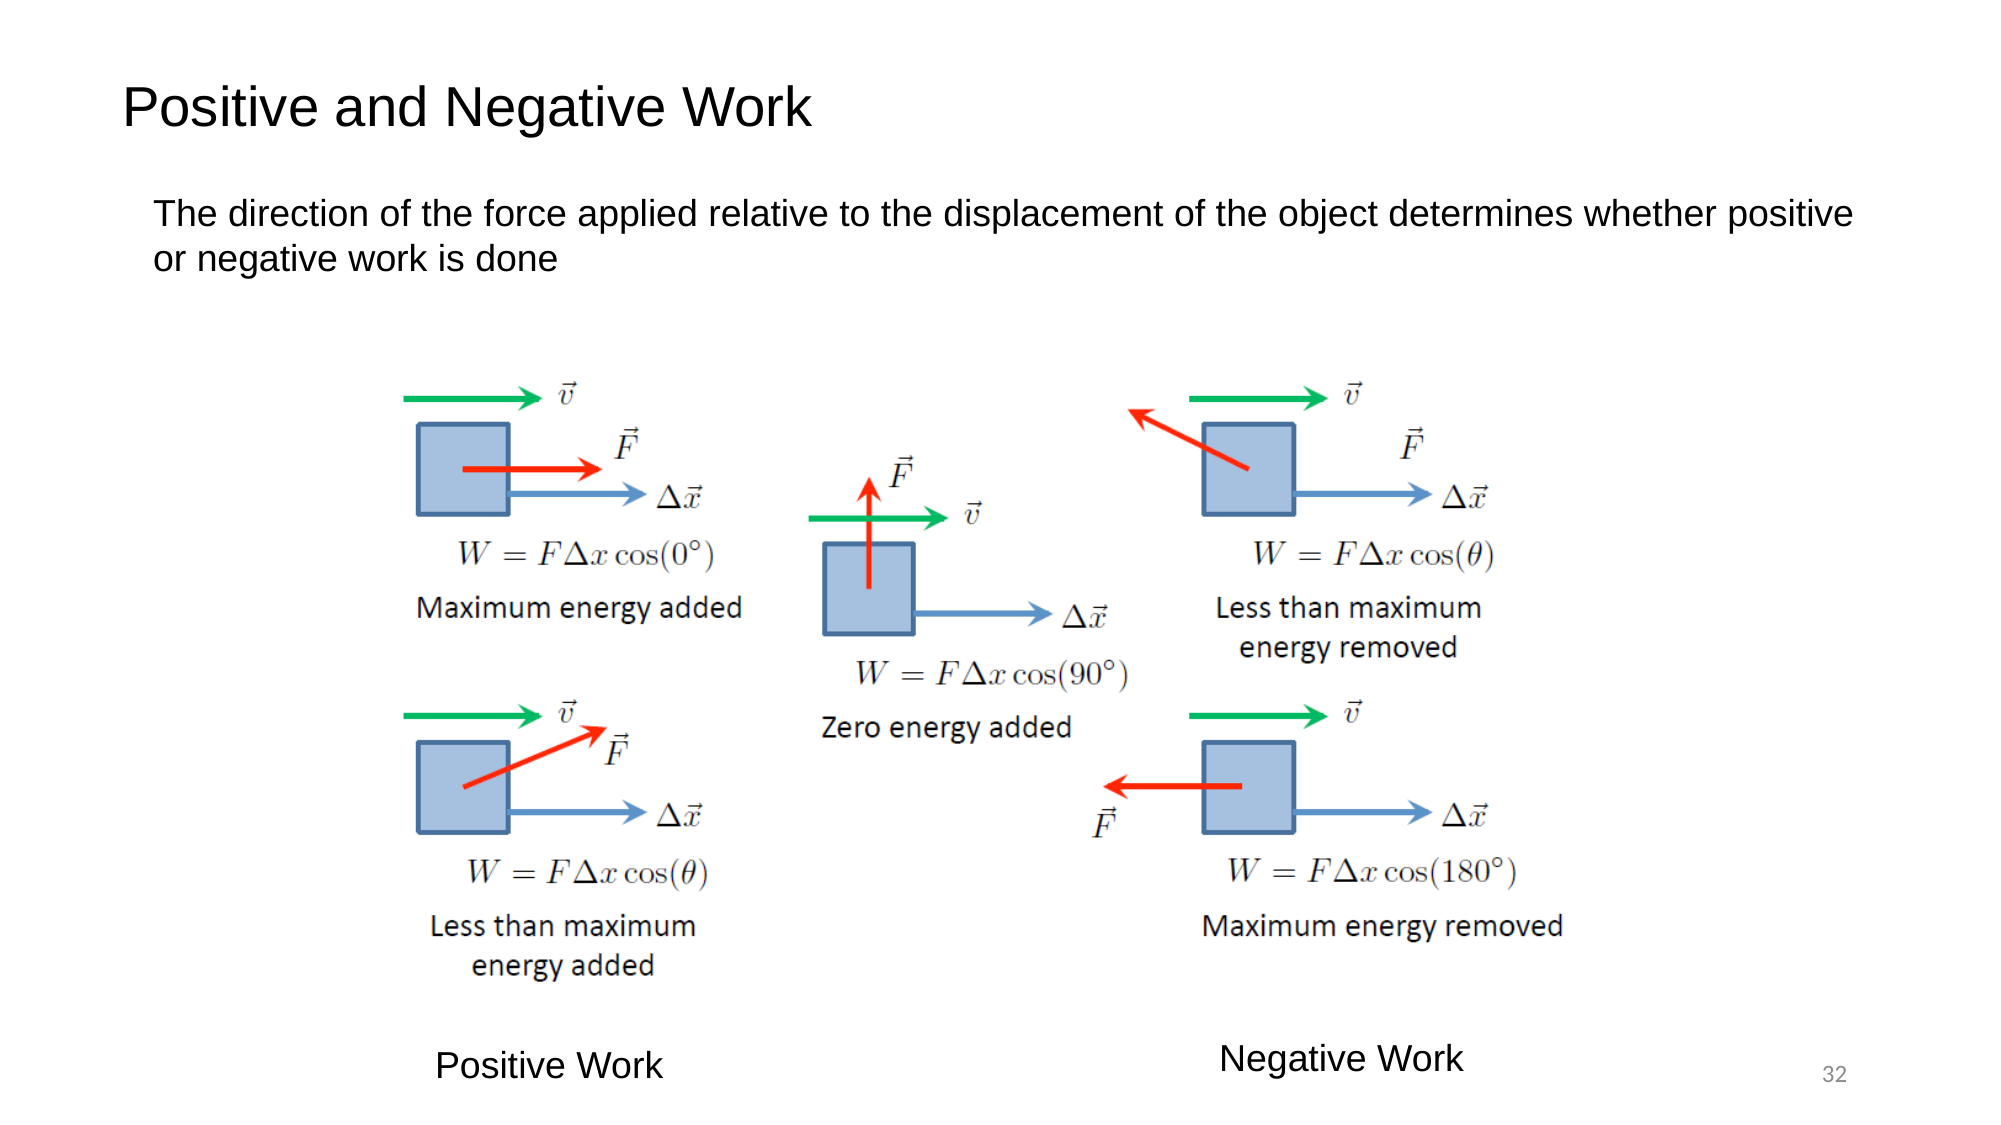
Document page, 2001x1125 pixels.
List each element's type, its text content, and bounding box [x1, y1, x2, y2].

text_box Positive Work [420, 1033, 679, 1094]
picture [347, 359, 1639, 1023]
text_box Positive and Negative Work [122, 70, 1292, 147]
slide_number 32 [1412, 1042, 1863, 1103]
text_box The direction of the force applied relative to the displacement of the object determines whether positive or negative work is done [138, 182, 1913, 287]
text_box Negative Work [1204, 1026, 1479, 1087]
